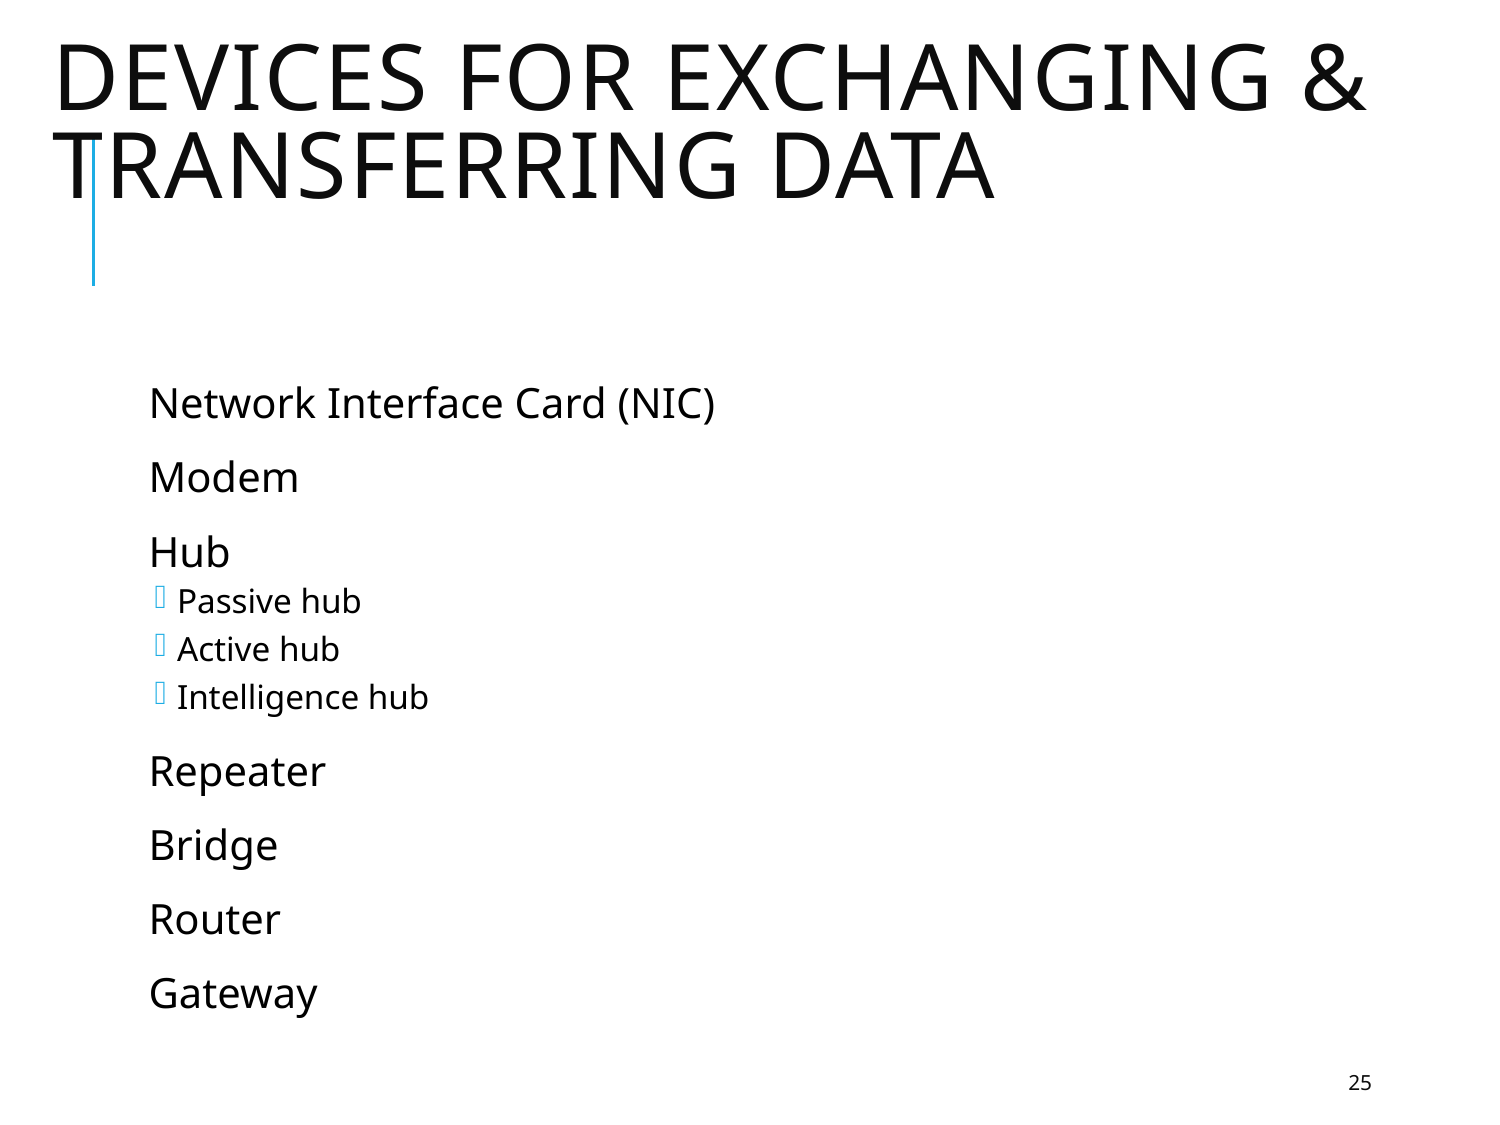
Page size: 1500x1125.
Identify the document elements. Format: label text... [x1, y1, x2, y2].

title Devices for Exchanging & Transferring Data [37, 25, 1463, 231]
slide_number 25 [1333, 1061, 1454, 1107]
list Network Interface Card (NIC) Modem Hub Passive hub Active hub Intelligence hub Repeater Bridge Router Gateway [126, 375, 1322, 1035]
